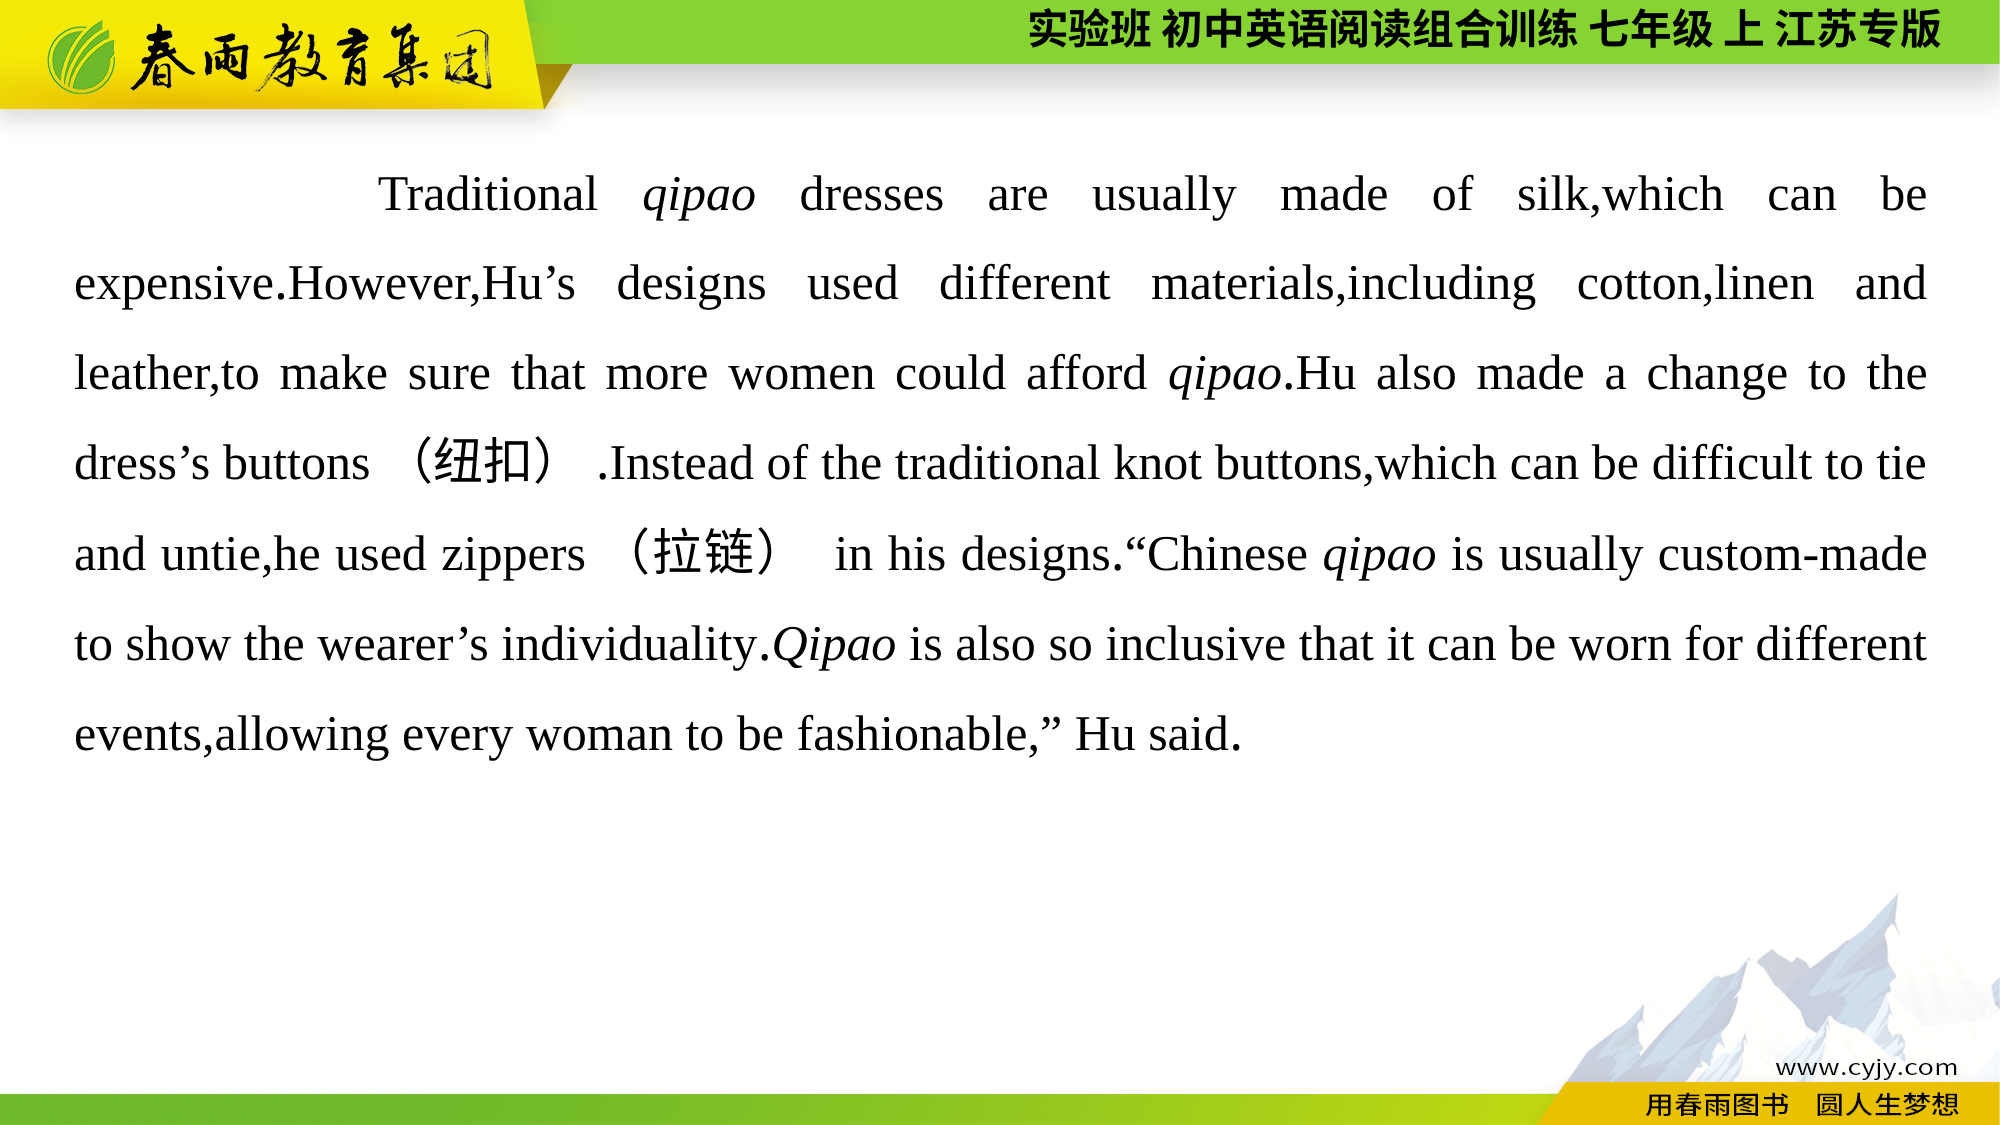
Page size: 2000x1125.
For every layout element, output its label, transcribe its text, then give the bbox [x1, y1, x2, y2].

list Traditional qipao dresses are usually made of silk,which can be expensive.However,Hu’s designs used different materials,including cotton,linen and leather,to make sure that more women could afford qipao.Hu also made a change to the dress’s buttons（纽扣）.Instead of the traditional knot buttons,which can be difficult to tie and untie,he used zippers（拉链） in his designs.“Chinese qipao is usually custom-made to show the wearer’s individuality.Qipao is also so inclusive that it can be worn for different events,allowing every woman to be fashionable,” Hu said. [59, 122, 1944, 763]
picture [0, 0, 2000, 1125]
